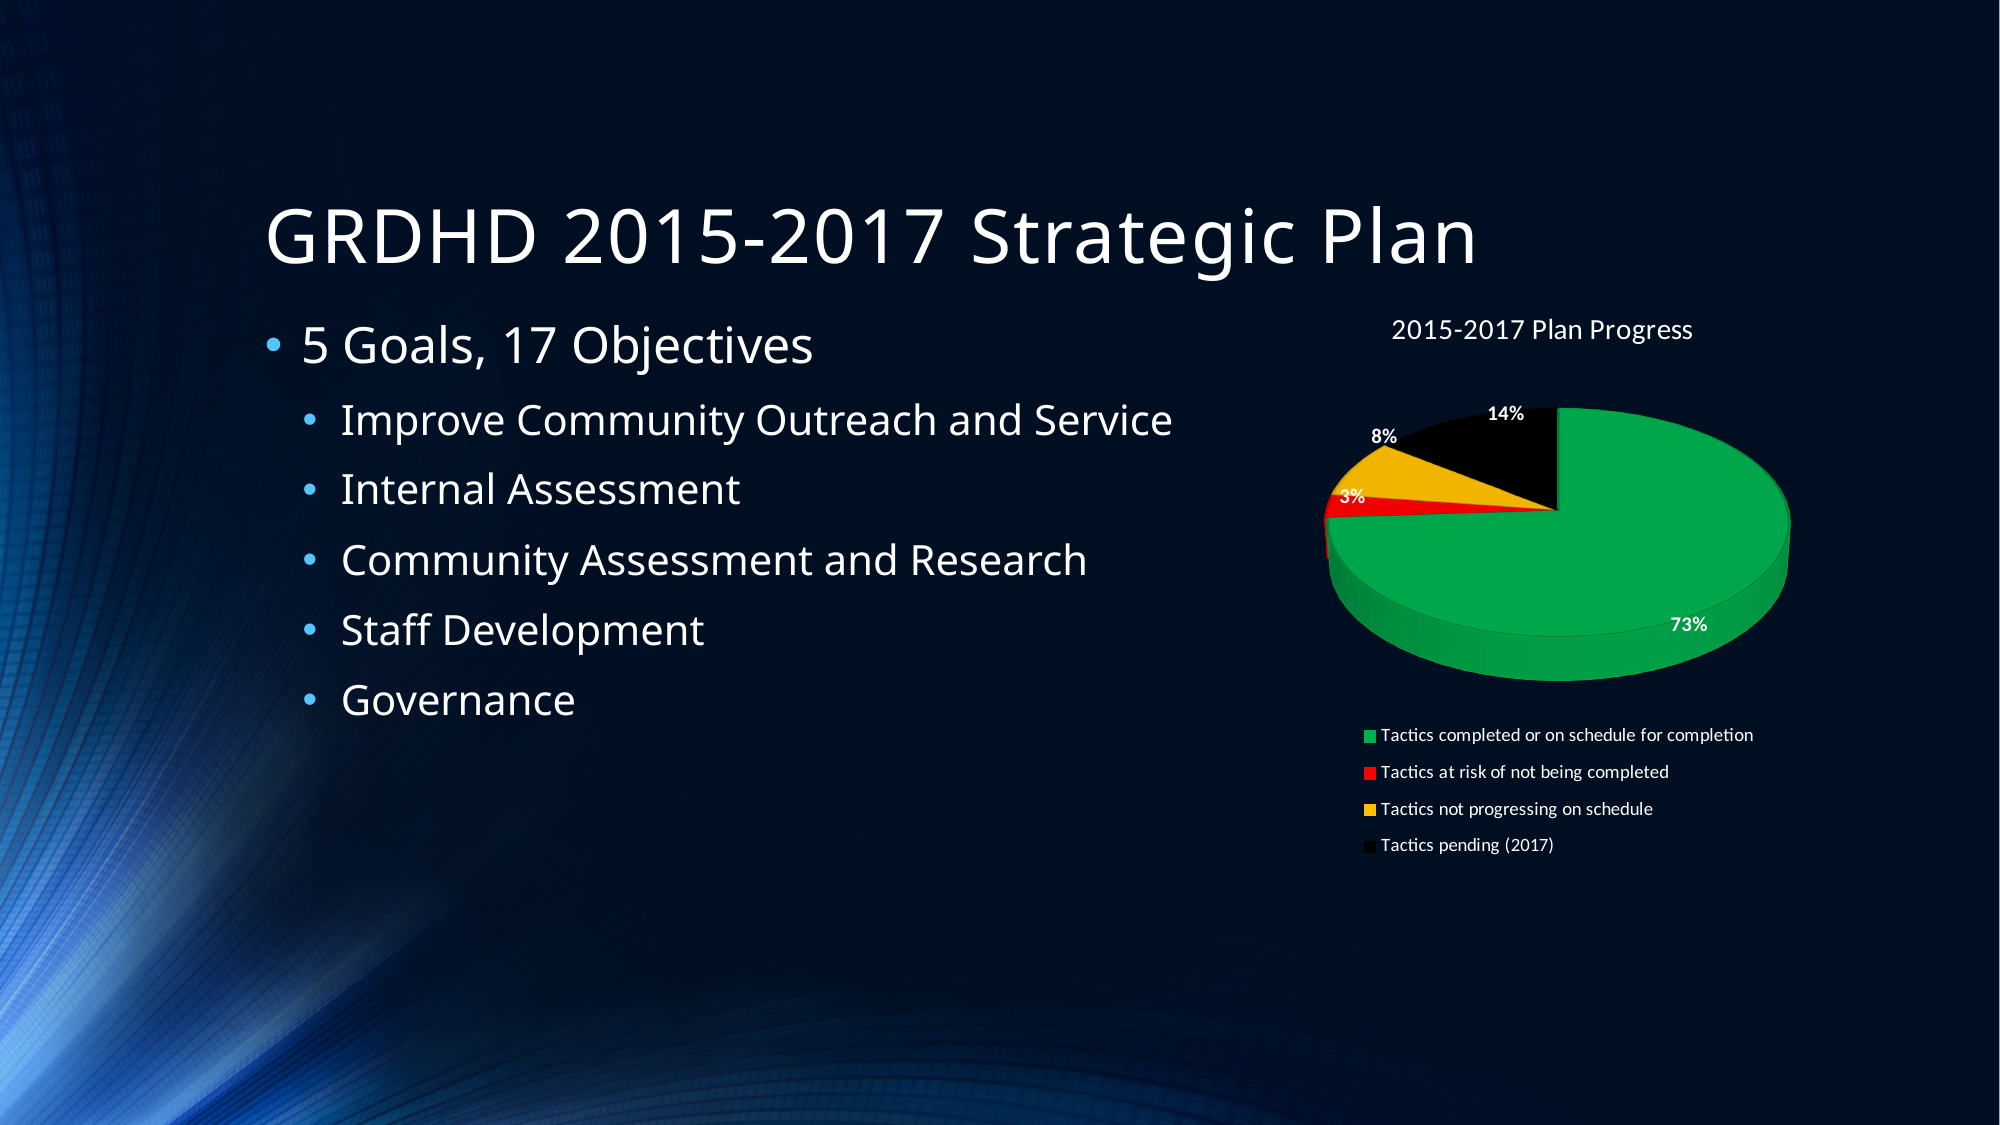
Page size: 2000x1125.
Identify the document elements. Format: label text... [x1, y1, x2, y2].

title GRDHD 2015-2017 Strategic Plan [249, 62, 1750, 288]
chart [1287, 262, 1830, 875]
picture [0, 0, 2000, 1125]
list 5 Goals, 17 Objectives Improve Community Outreach and Service Internal Assessment Community Assessment and Research Staff Development Governance [249, 312, 1749, 988]
